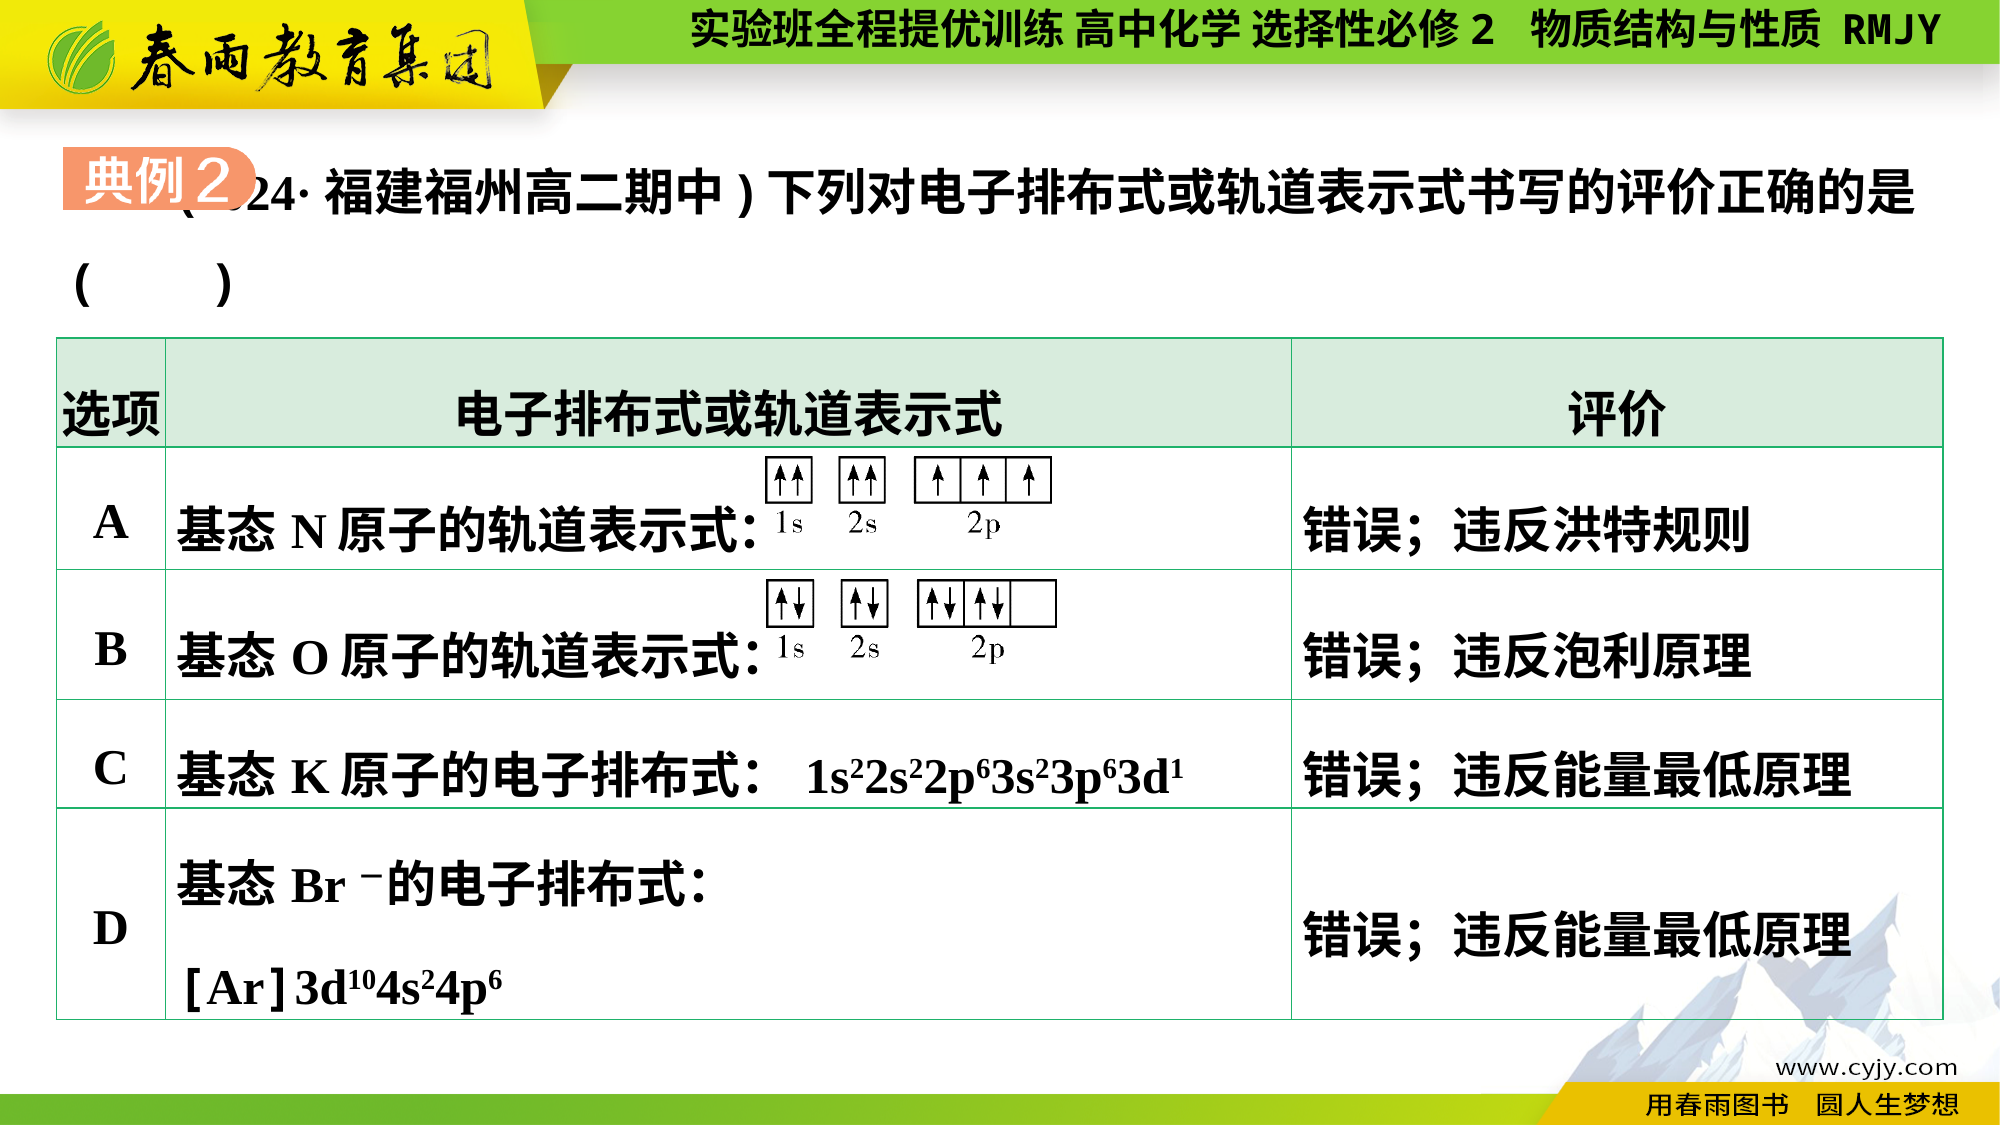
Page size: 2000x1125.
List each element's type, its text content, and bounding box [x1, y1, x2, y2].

table_cell D [57, 809, 165, 1019]
table_cell 基态Br－的电子排布式： [Ar]3d104s24p6 [166, 809, 1291, 1019]
table_cell 基态K原子的电子排布式：1s22s22p63s23p63d1 [166, 700, 1291, 807]
table_cell C [57, 700, 165, 807]
table_cell 错误；违反洪特规则 [1292, 448, 1942, 569]
table_cell B [57, 570, 165, 699]
table_cell 基态N原子的轨道表示式： [166, 448, 1291, 569]
table_cell A [57, 448, 165, 569]
table_header 电子排布式或轨道表示式 [166, 339, 1291, 446]
picture [0, 0, 2000, 1125]
table_header 选项 [57, 339, 165, 446]
table_cell 错误；违反泡利原理 [1292, 570, 1942, 699]
table_cell 错误；违反能量最低原理 [1292, 809, 1942, 1019]
table_header 评价 [1292, 339, 1942, 446]
table_cell 基态O原子的轨道表示式： [166, 570, 1291, 699]
list (2024·福建福州高二期中)下列对电子排布式或轨道表示式书写的评价正确的是( ) [59, 122, 1944, 308]
table_cell 错误；违反能量最低原理 [1292, 700, 1942, 807]
